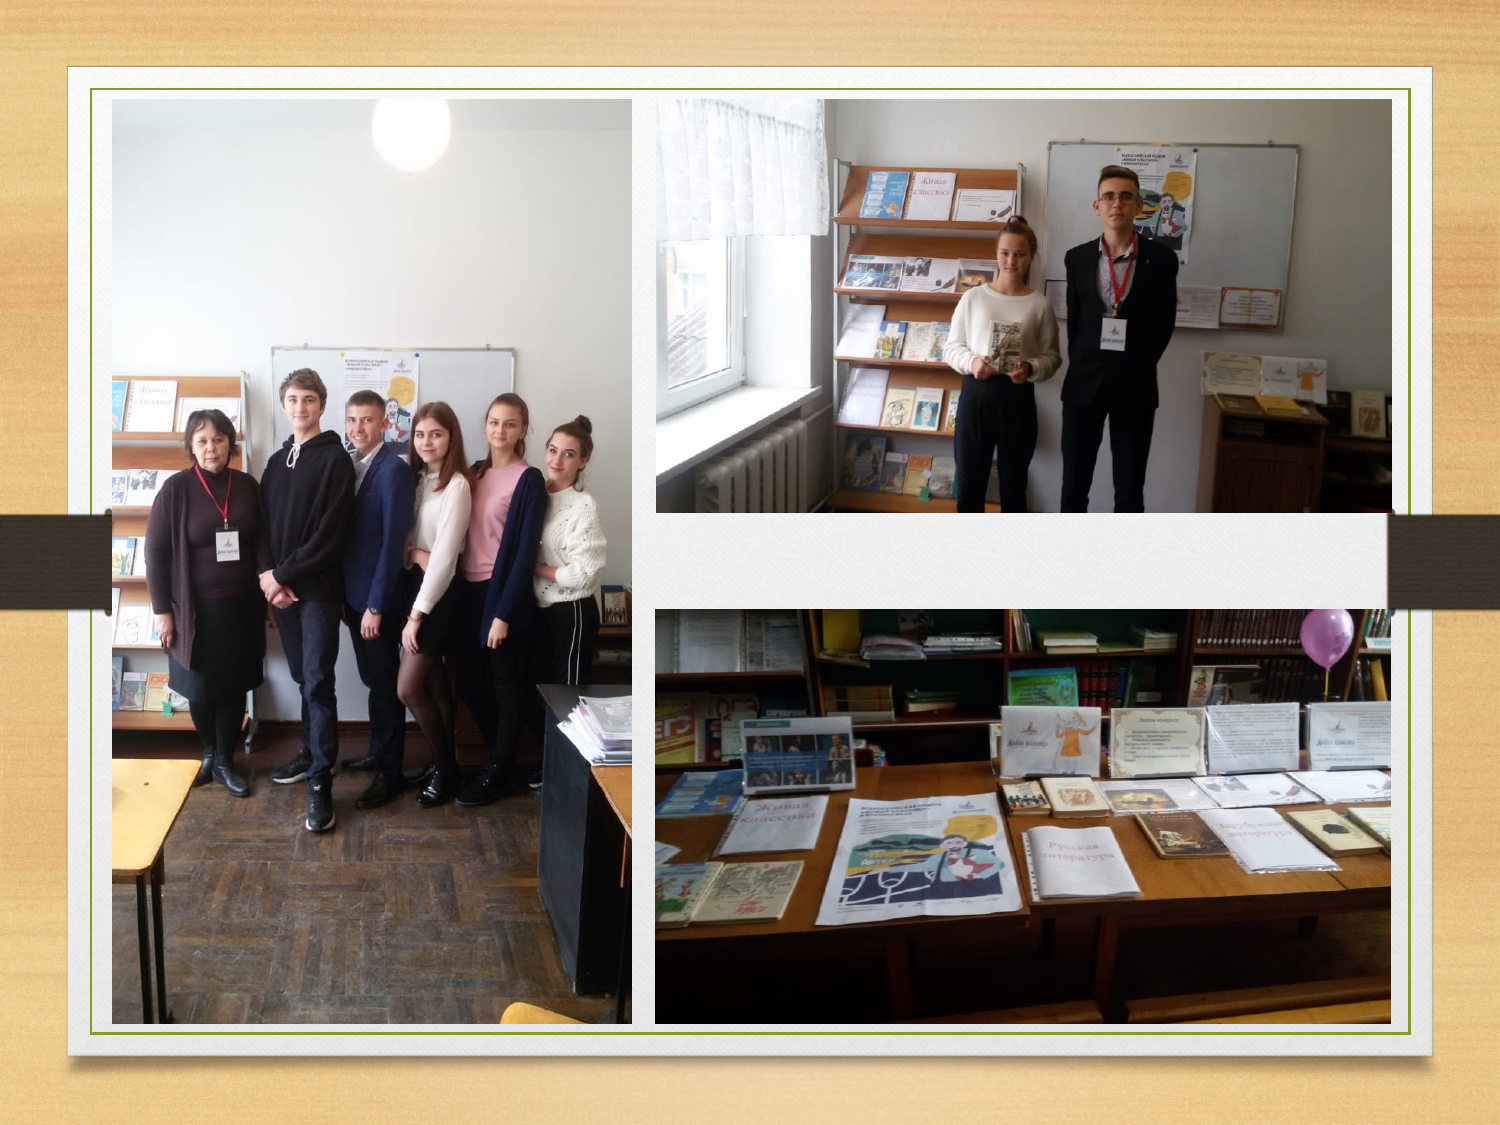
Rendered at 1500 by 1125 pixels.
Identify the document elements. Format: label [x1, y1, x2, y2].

list [111, 99, 632, 1024]
picture [0, 0, 1500, 1125]
list [656, 99, 1392, 514]
